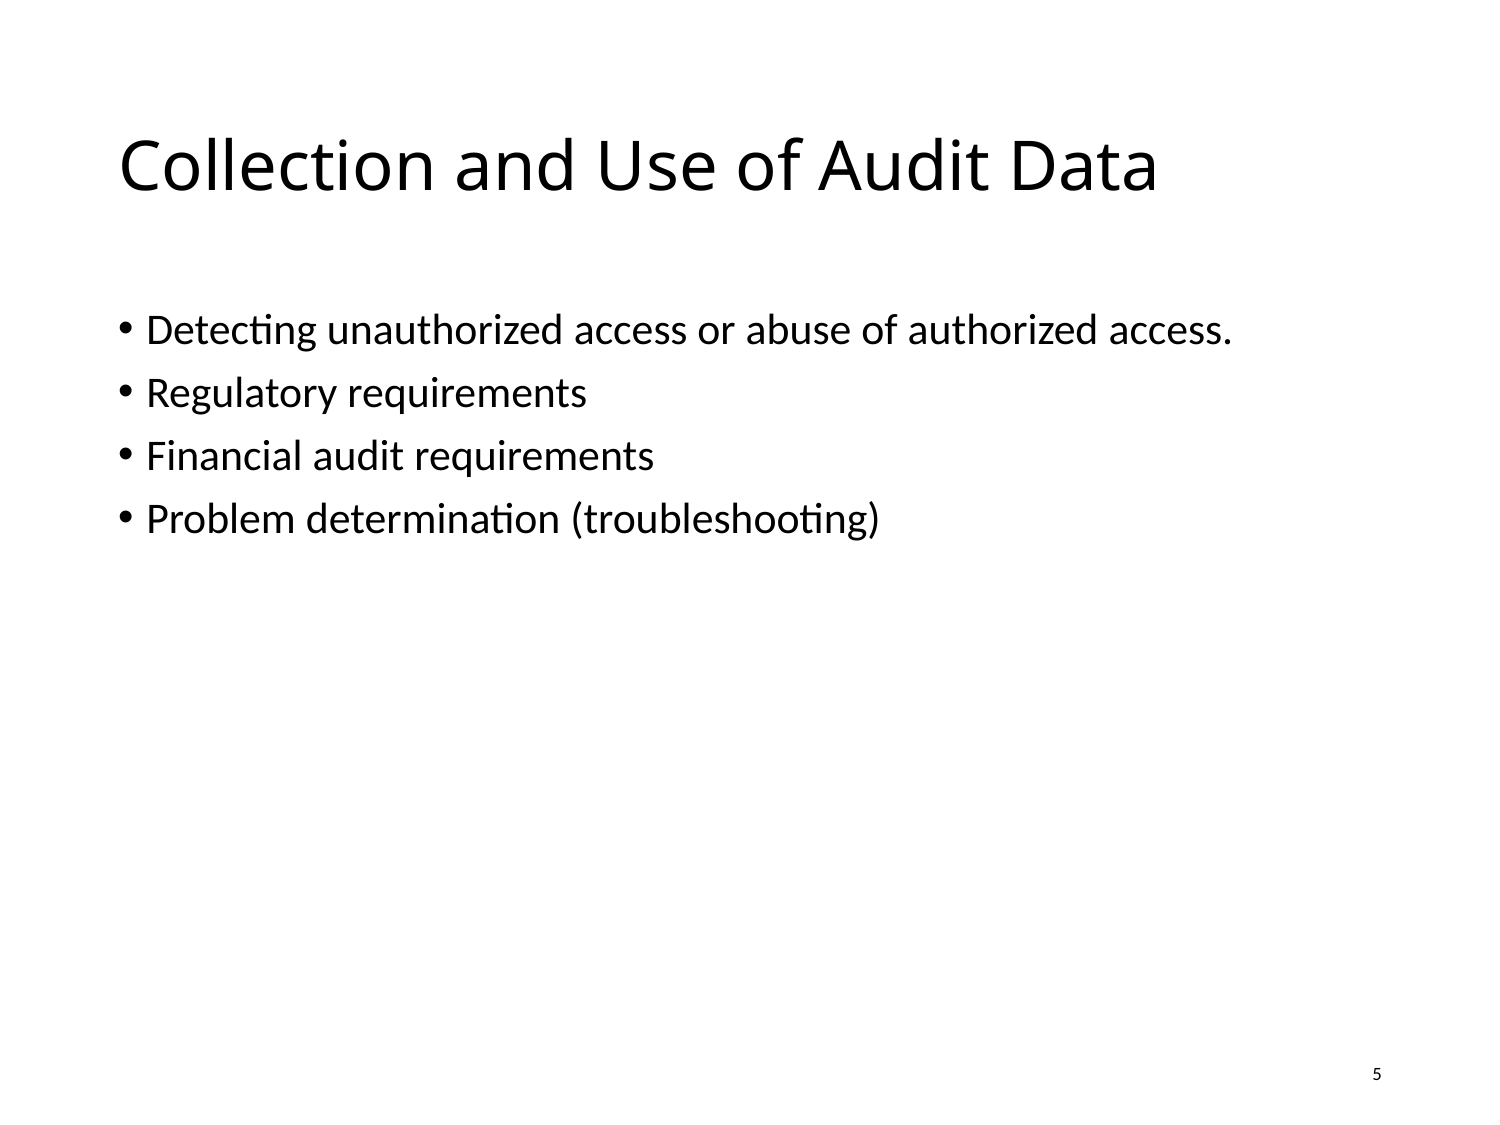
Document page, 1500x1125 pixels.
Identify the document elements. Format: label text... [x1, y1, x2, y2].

slide_number 5 [1059, 1042, 1397, 1103]
title Collection and Use of Audit Data [103, 59, 1397, 278]
list Detecting unauthorized access or abuse of authorized access. Regulatory requirements Financial audit requirements Problem determination (troubleshooting) [103, 299, 1397, 1014]
